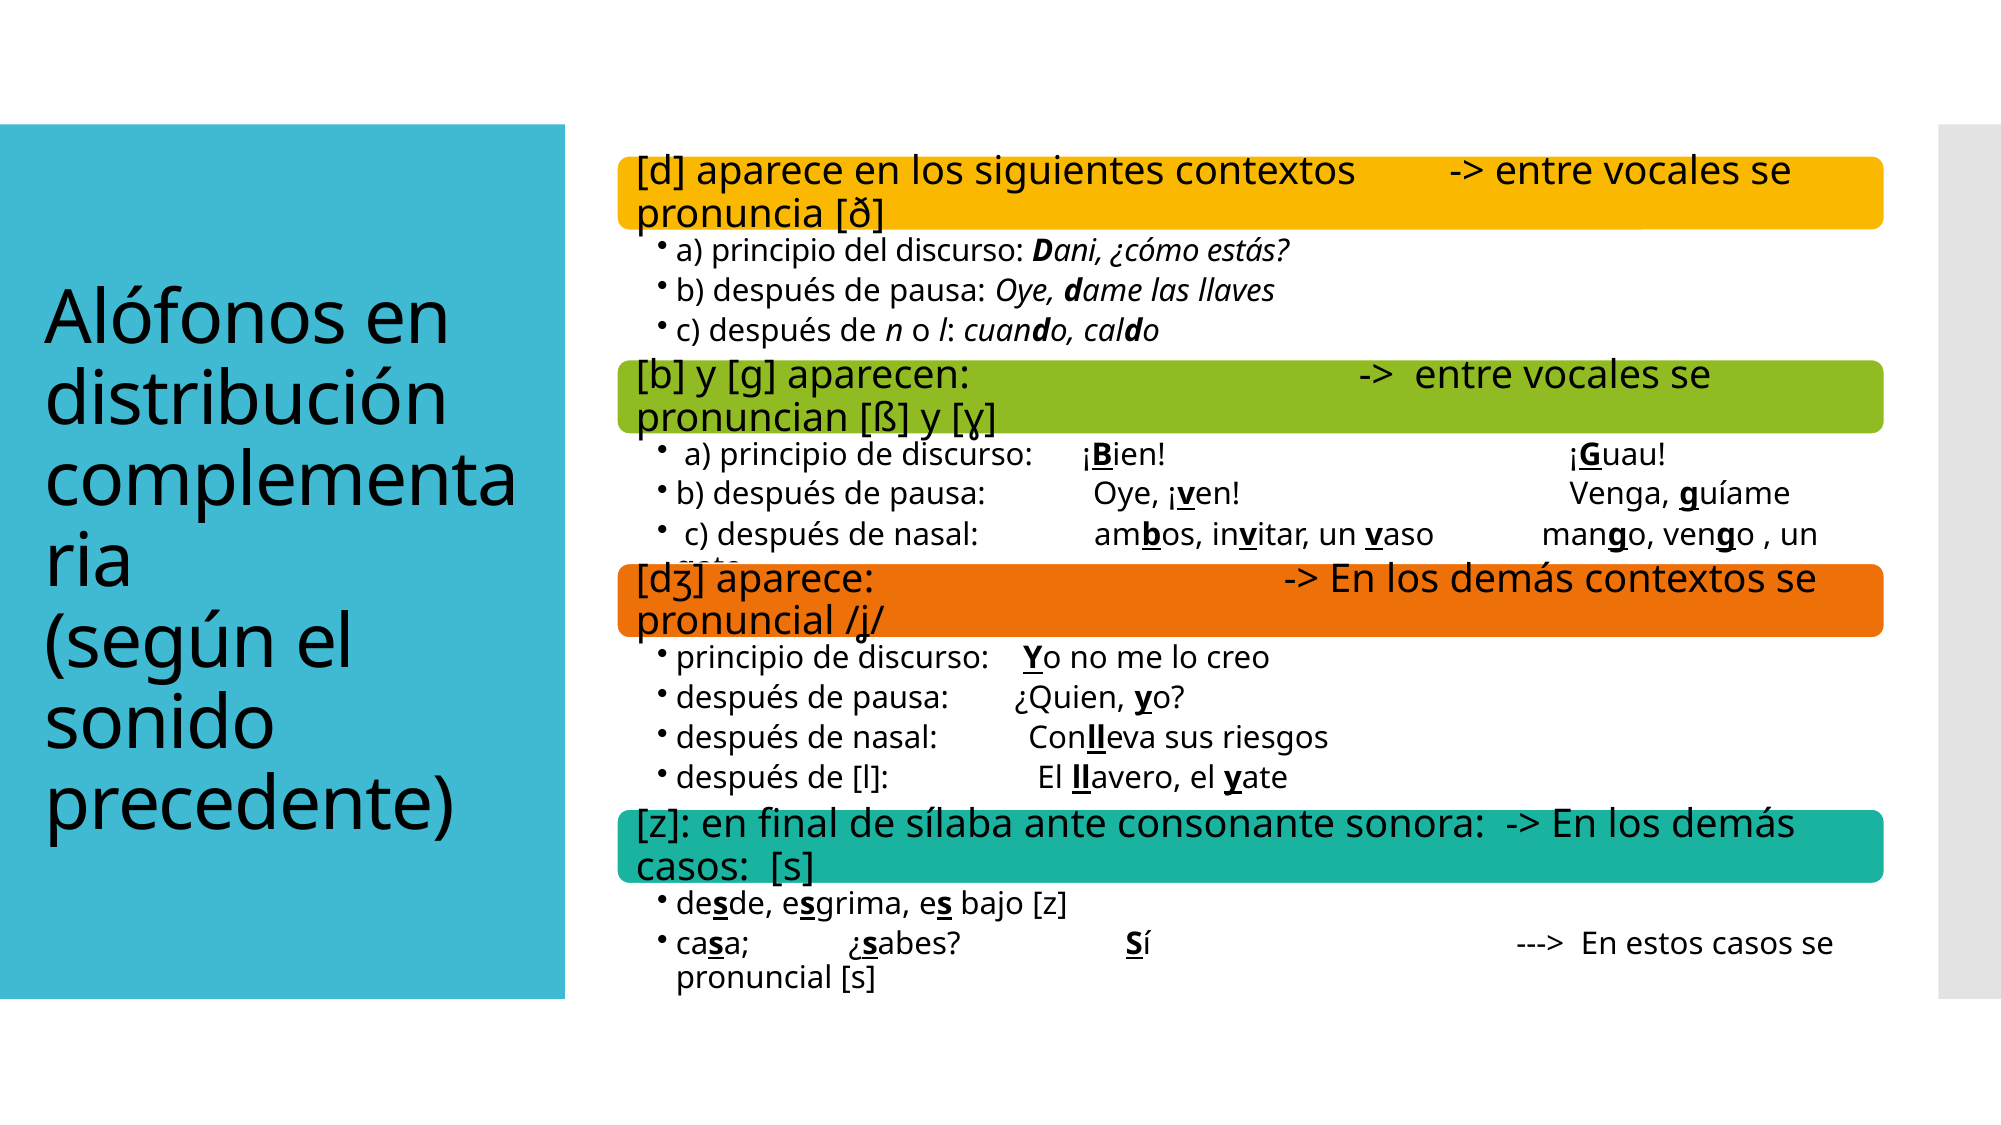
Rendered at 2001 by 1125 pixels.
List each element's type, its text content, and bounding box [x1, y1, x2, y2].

title Alófonos en distribución complementaria (según el sonido precedente) [29, 184, 554, 941]
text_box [616, 145, 1885, 980]
